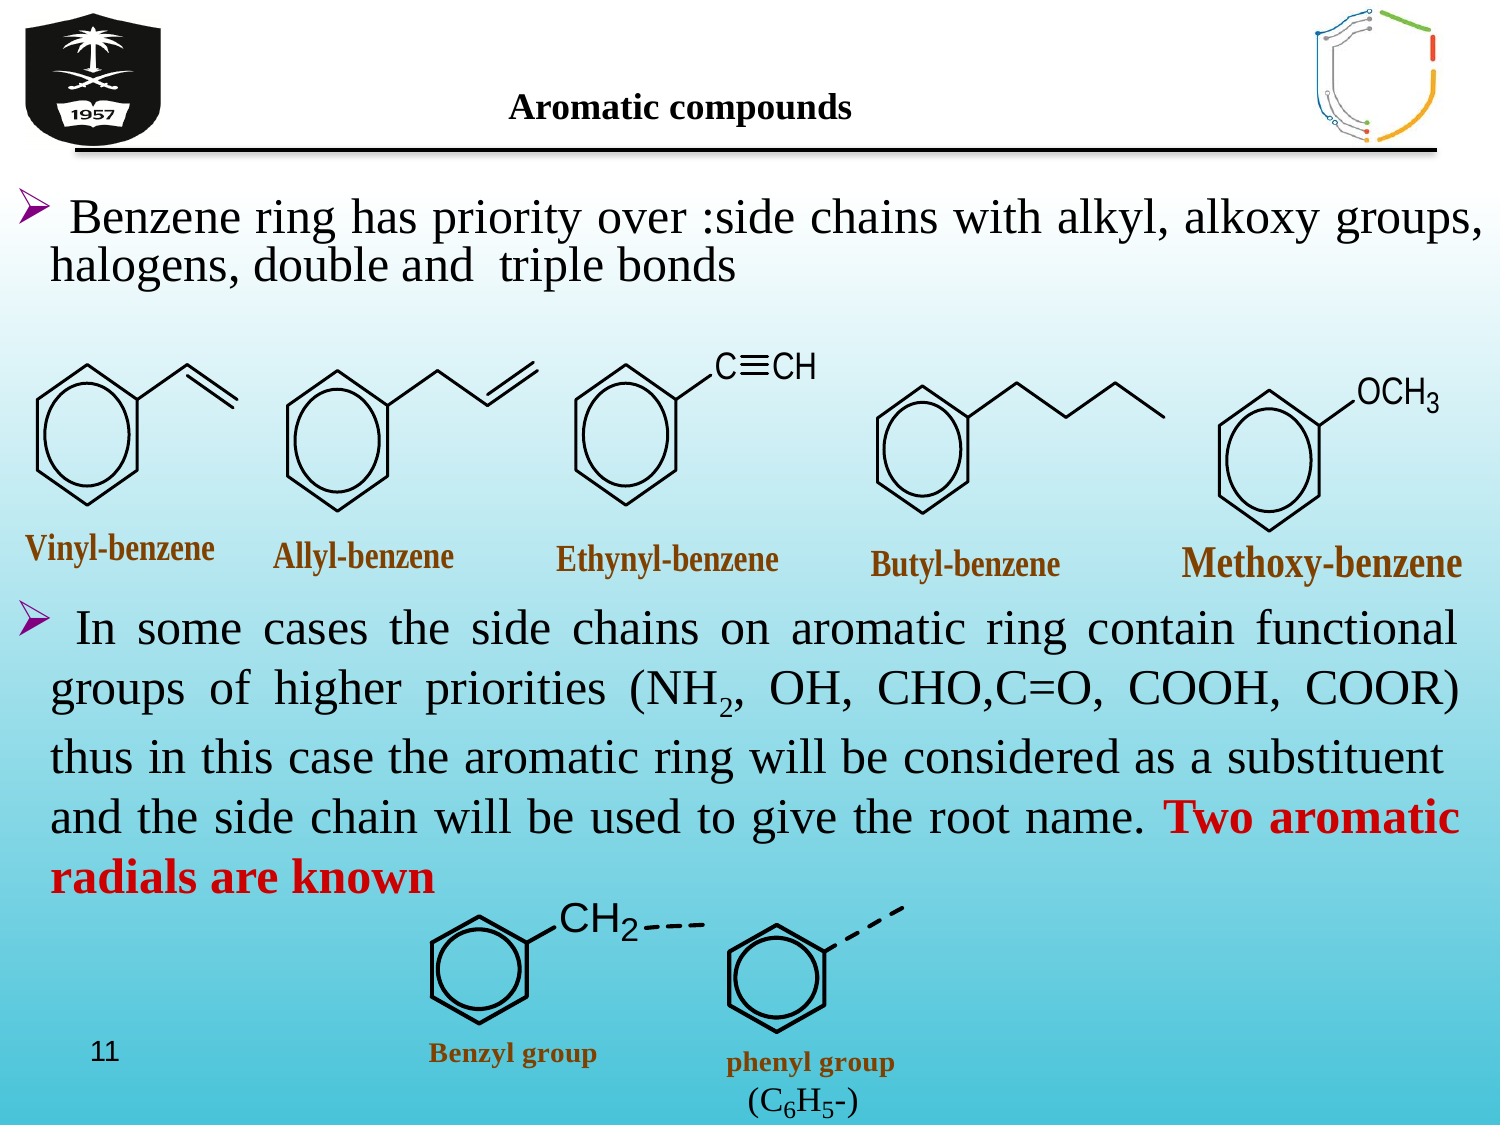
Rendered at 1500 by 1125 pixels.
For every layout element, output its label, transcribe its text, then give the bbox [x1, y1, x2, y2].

text_box In some cases the side chains on aromatic ring contain functional groups of higher priorities (NH2, OH, CHO,C=O, COOH, COOR) thus in this case the aromatic ring will be considered as a substituent and the side chain will be used to give the root name. Two aromatic radials are known [0, 587, 1475, 911]
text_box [24, 349, 1463, 588]
text_box 11 [75, 1024, 419, 1103]
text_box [424, 899, 908, 1125]
text_box Aromatic compounds [493, 74, 868, 135]
picture [1287, 0, 1463, 165]
text_box Benzene ring has priority over :side chains with alkyl, alkoxy groups, halogens, double and triple bonds [0, 187, 1500, 299]
picture [24, 12, 163, 151]
